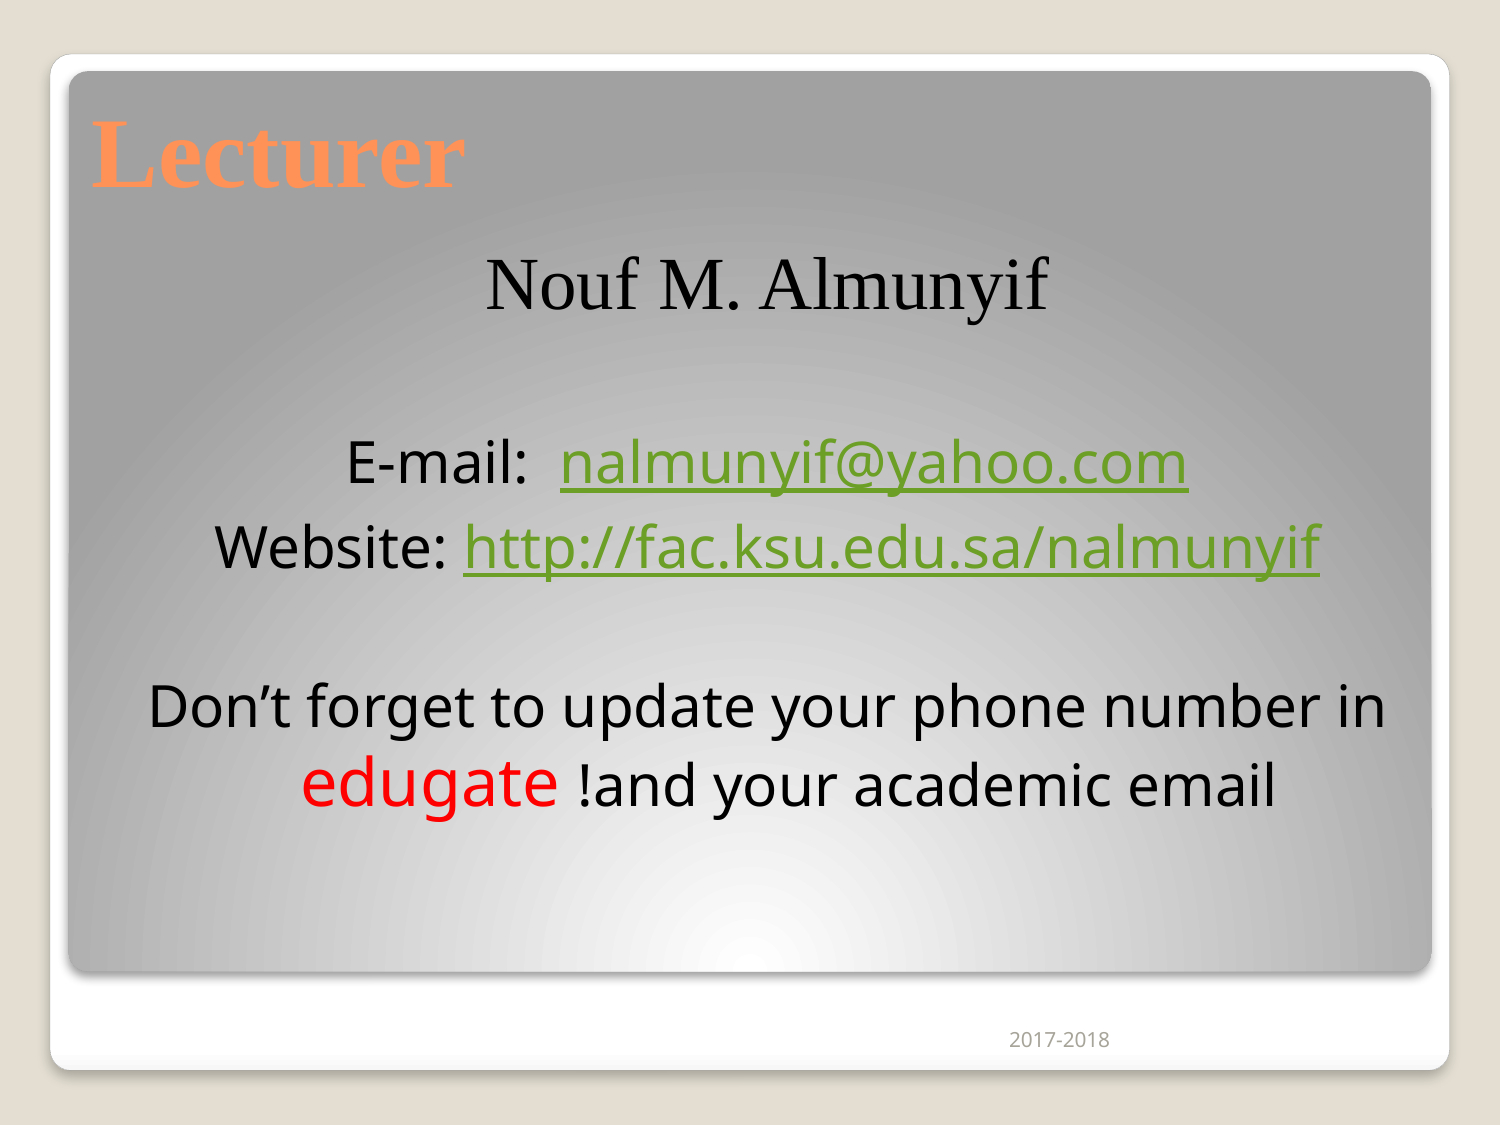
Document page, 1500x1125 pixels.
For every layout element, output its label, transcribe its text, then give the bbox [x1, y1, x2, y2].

footer 2017-2018 [994, 1002, 1370, 1063]
title Lecturer [76, 42, 1420, 216]
list Nouf M. Almunyif E-mail: nalmunyif@yahoo.com Website: http://fac.ksu.edu.sa/nalmunyif Don’t forget to update your phone number in edugate !and your academic email [88, 219, 1431, 907]
